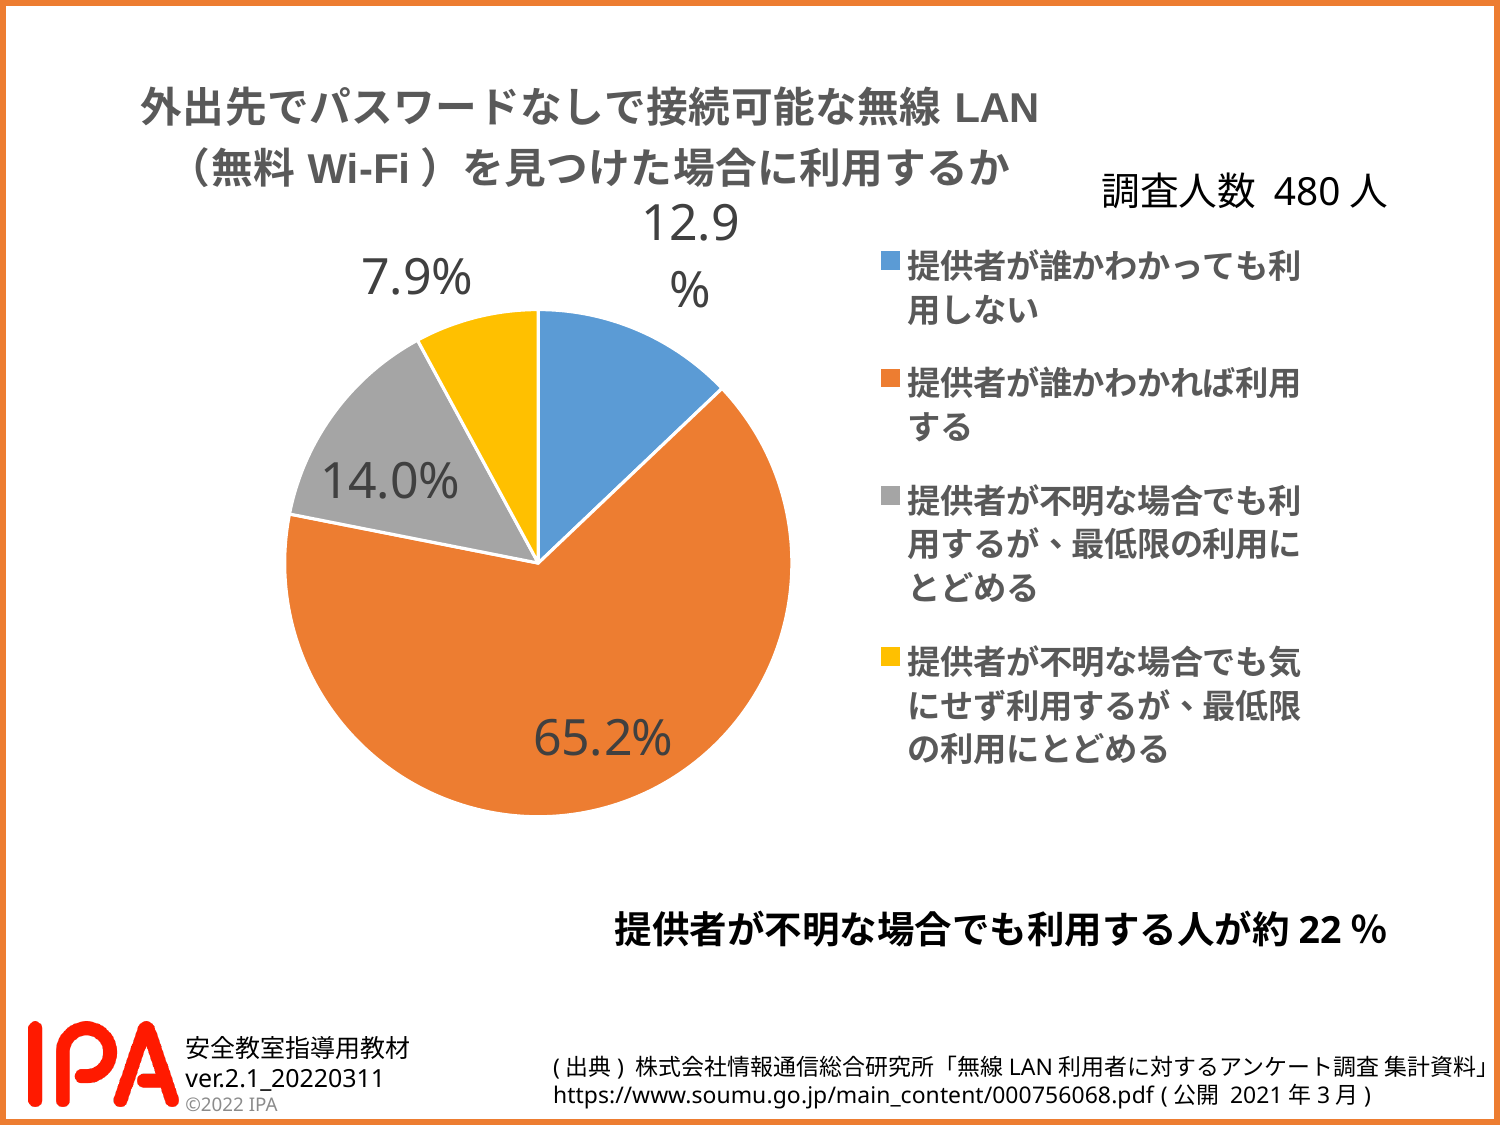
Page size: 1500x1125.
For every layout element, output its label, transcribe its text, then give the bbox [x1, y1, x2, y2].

chart [105, 49, 1363, 904]
text_box 調査人数 480人 [1363, 164, 1477, 222]
text_box 提供者が不明な場合でも利用する人が約22％ [599, 903, 1500, 995]
text_box (出典) 株式会社情報通信総合研究所「無線LAN利用者に対するアンケート調査 集計資料」 https://www.soumu.go.jp/main_content/000756068.pdf (公開 2021年3月) [538, 1045, 1500, 1116]
picture [28, 1021, 179, 1107]
